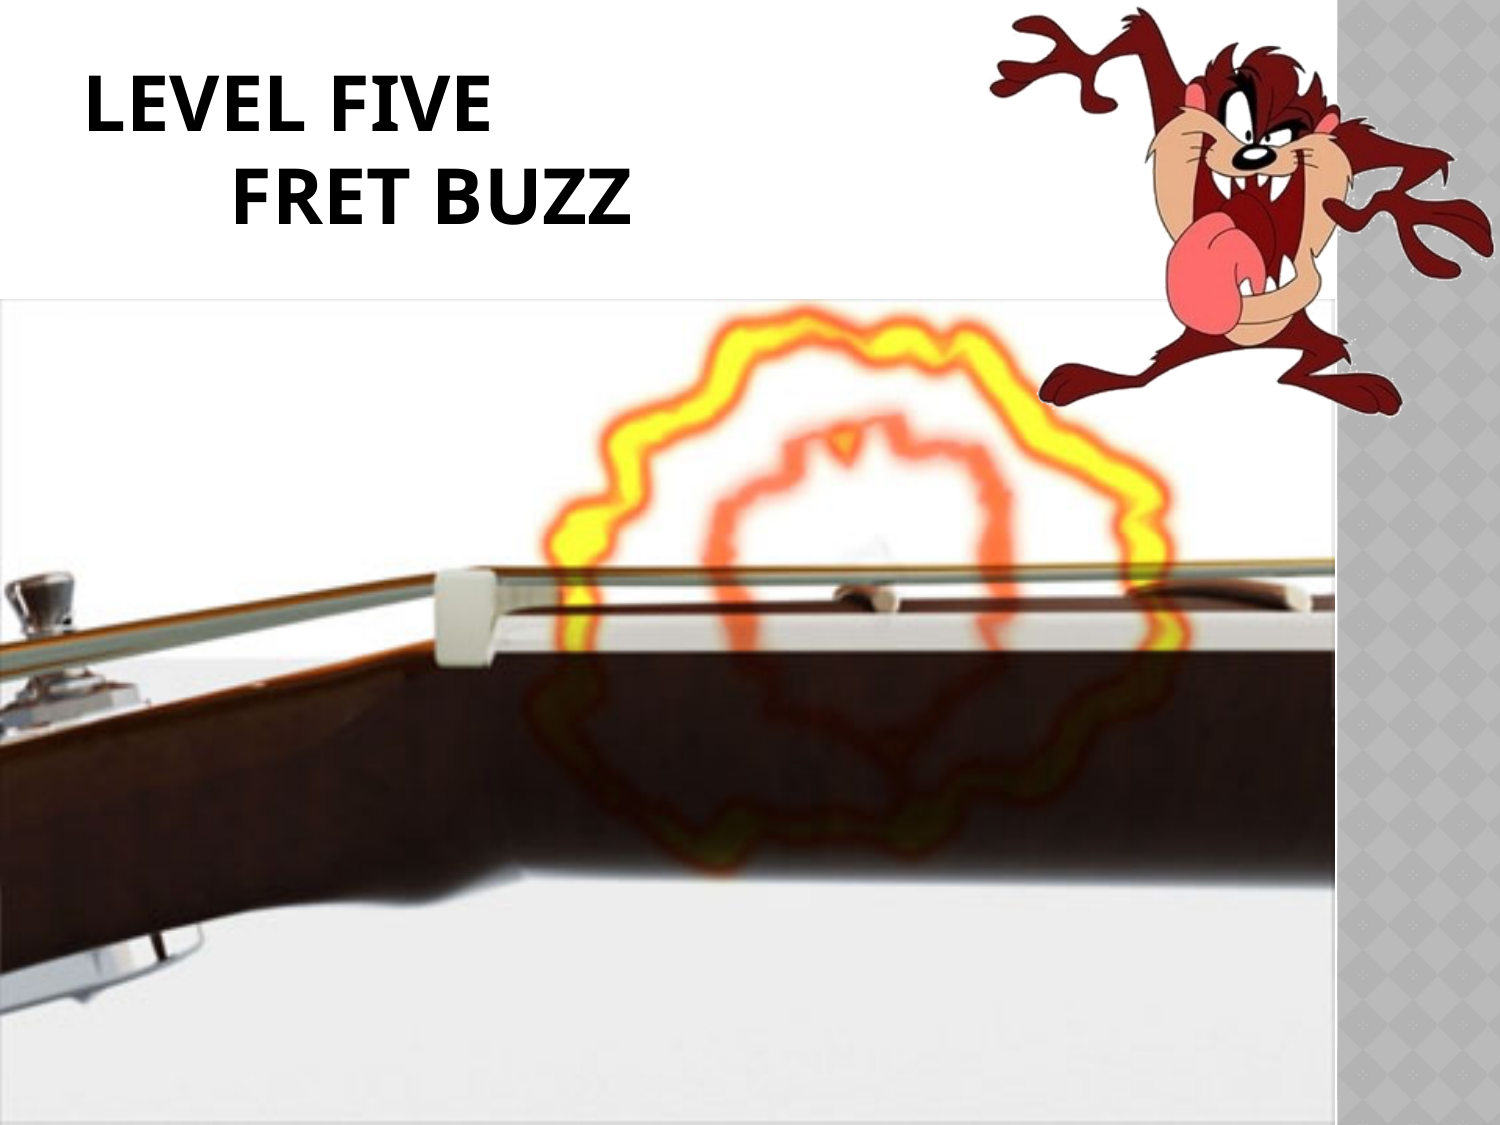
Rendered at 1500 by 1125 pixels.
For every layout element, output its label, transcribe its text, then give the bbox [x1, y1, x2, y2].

picture [983, 0, 1500, 423]
picture [0, 299, 1335, 1125]
title Level Five fret buzz [75, 52, 978, 240]
